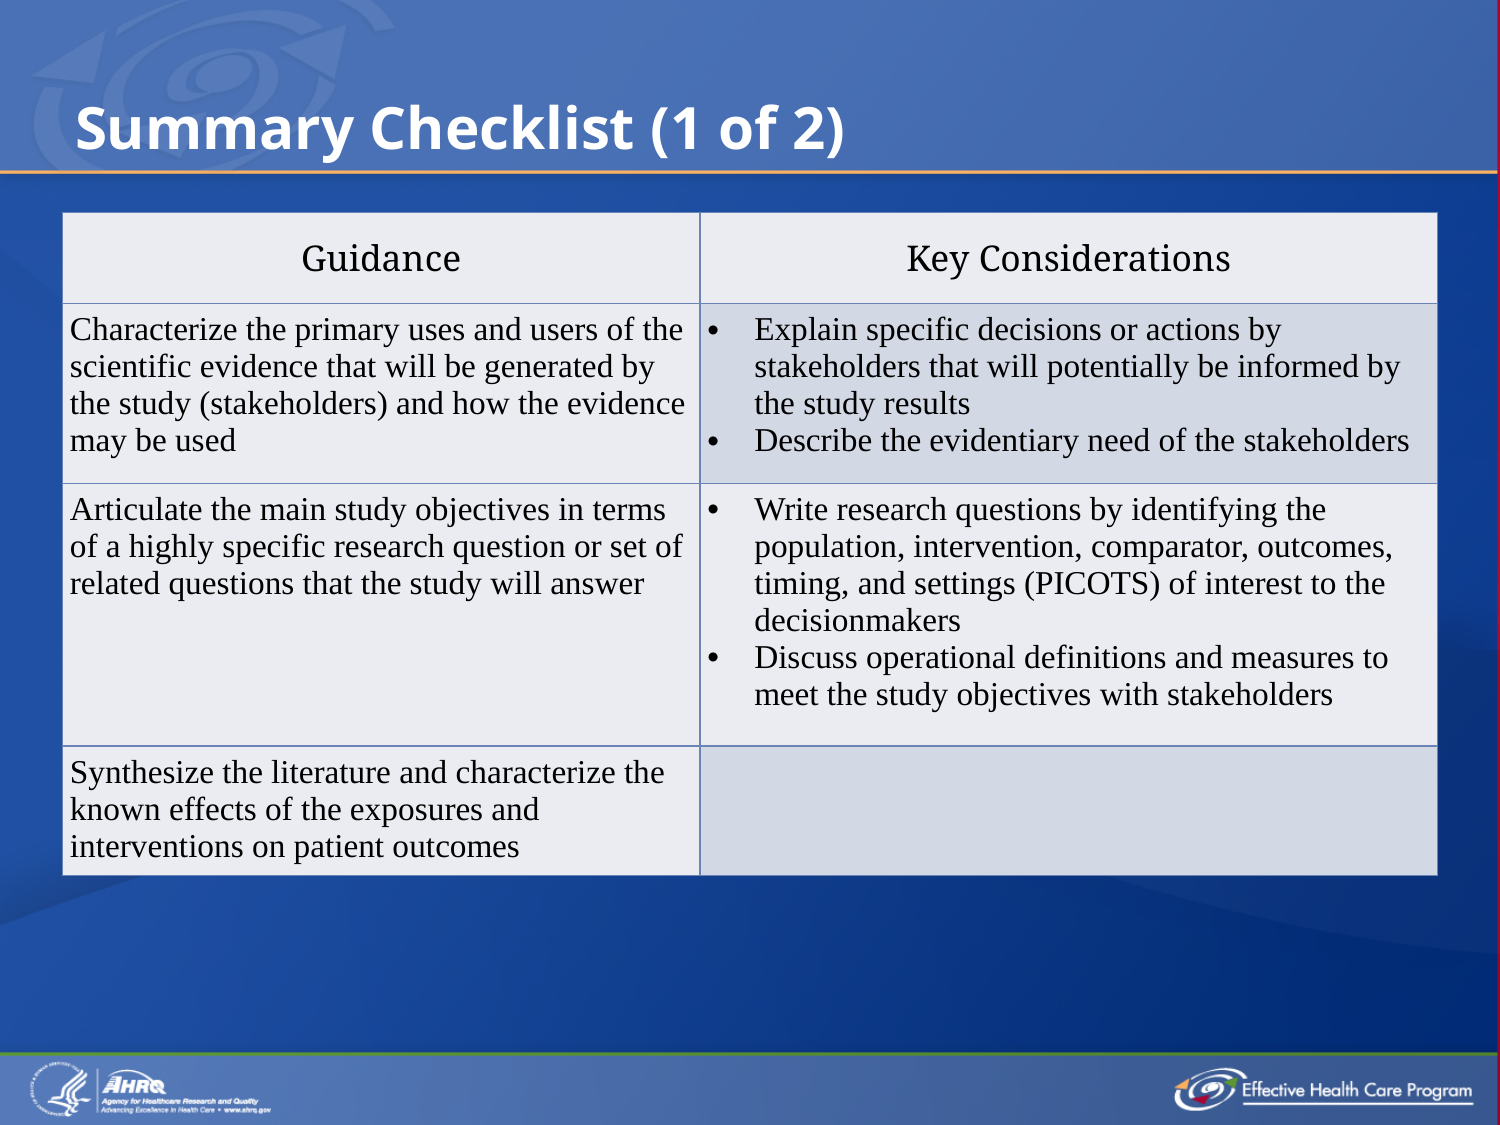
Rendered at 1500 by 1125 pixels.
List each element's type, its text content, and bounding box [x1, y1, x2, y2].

table_header Key Considerations [701, 213, 1437, 303]
table_cell Explain specific decisions or actions by stakeholders that will potentially be informed by the study results Describe the evidentiary need of the stakeholders [701, 304, 1437, 483]
table_cell Articulate the main study objectives in terms of a highly specific research question or set of related questions that the study will answer [63, 484, 699, 745]
table_cell [701, 747, 1437, 875]
table_cell Characterize the primary uses and users of the scientific evidence that will be generated by the study (stakeholders) and how the evidence may be used [63, 304, 699, 483]
table_cell Synthesize the literature and characterize the known effects of the exposures and interventions on patient outcomes [63, 747, 699, 875]
title Summary Checklist (1 of 2) [75, 21, 1425, 163]
picture [0, 0, 1500, 1125]
table_header Guidance [63, 213, 699, 303]
table_cell Write research questions by identifying the population, intervention, comparator, outcomes, timing, and settings (PICOTS) of interest to the decisionmakers Discuss operational definitions and measures to meet the study objectives with stakeholders [701, 484, 1437, 745]
